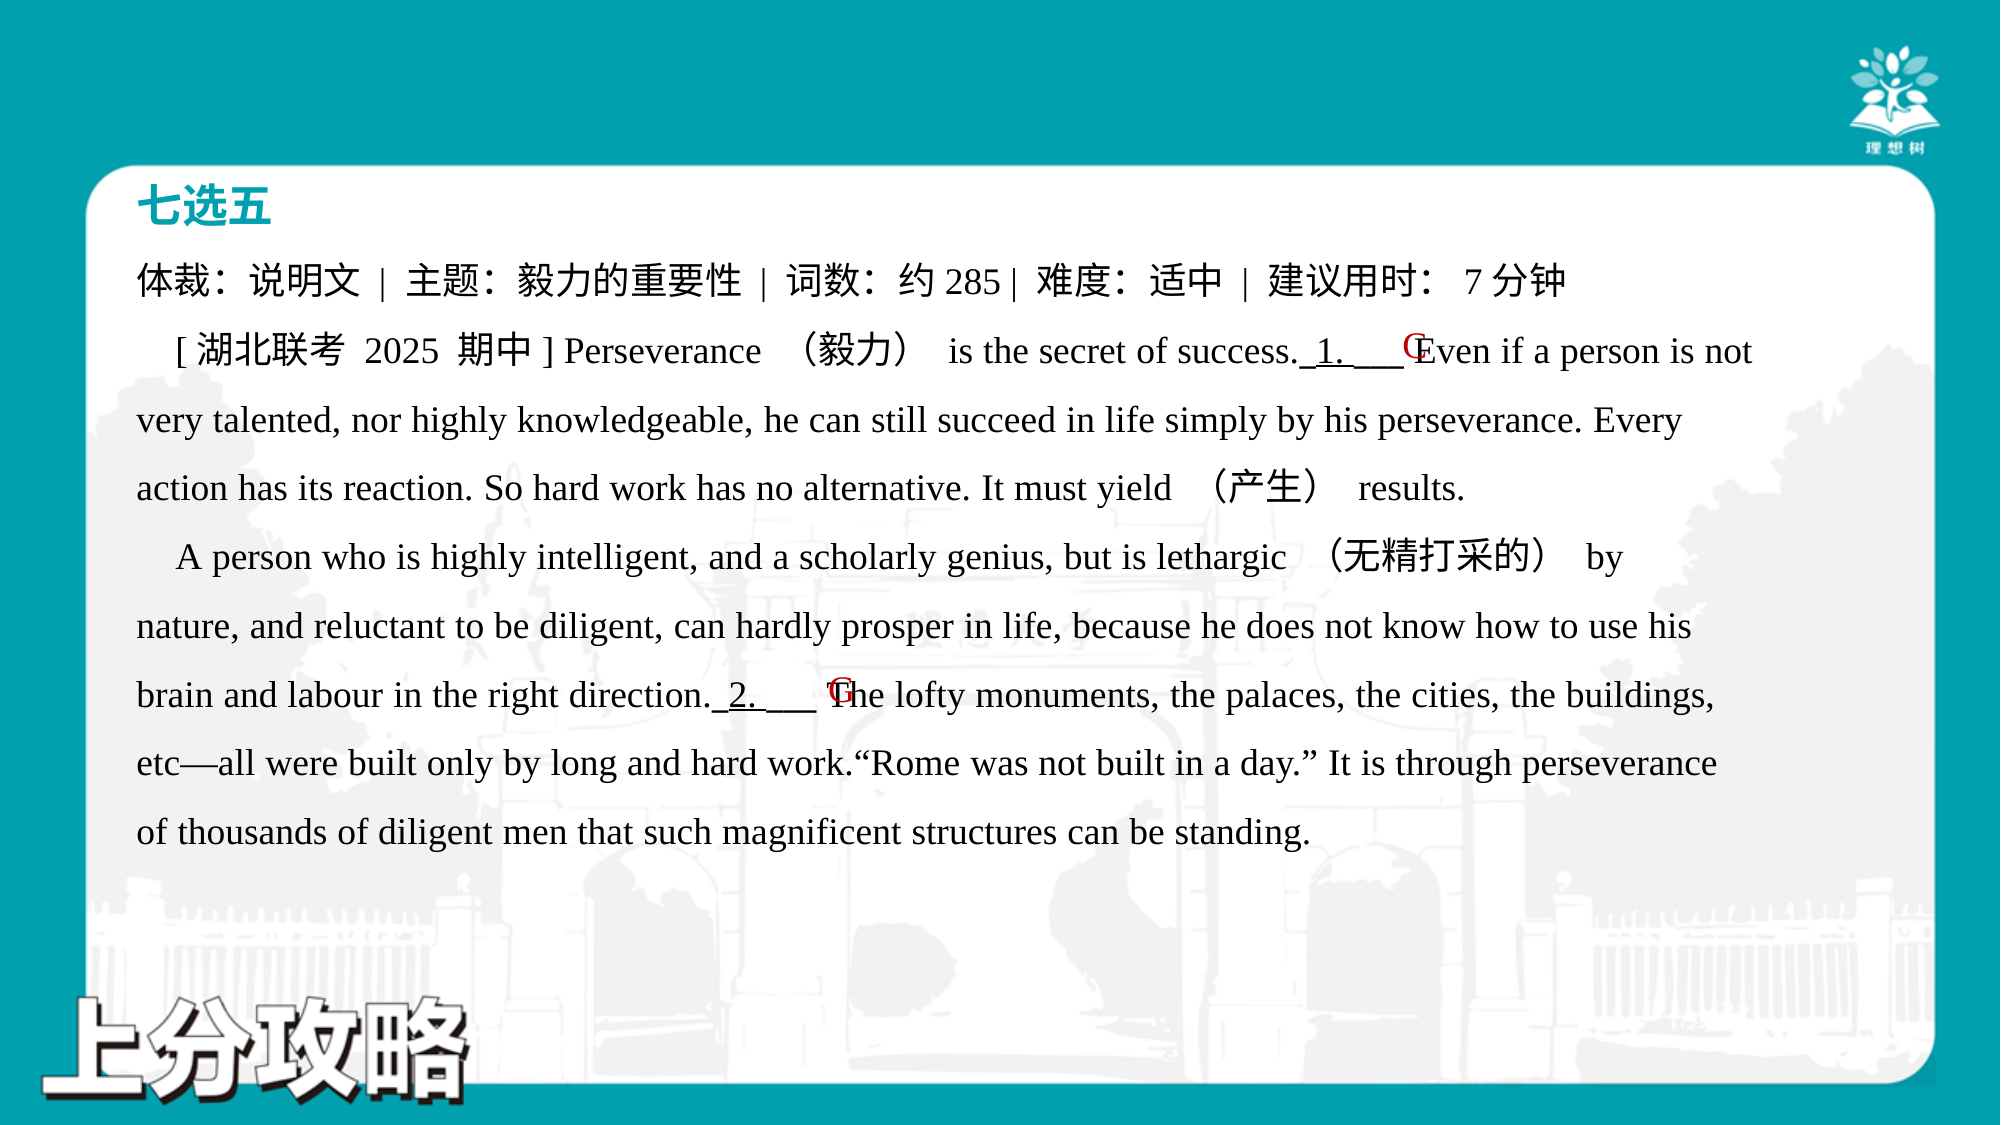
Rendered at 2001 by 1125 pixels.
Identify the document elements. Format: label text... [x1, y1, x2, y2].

text_box C [1388, 297, 1441, 359]
picture [0, 0, 2000, 1125]
text_box G [814, 640, 869, 702]
text_box 体裁：说明文 | 主题：毅力的重要性 | 词数：约285 | 难度：适中 | 建议用时：7分钟 [湖北联考 2025 期中] Perseverance （毅力） is the secret of success._1. ___ Even if a person is not very talented, nor highly knowledgeable, he can still succeed in life simply by his perseverance. Every action has its reaction. So hard work has no alternative. It must yield （产生） results. A person who is highly intelligent, and a scholarly genius, but is lethargic （无精打采的） by nature, and reluctant to be diligent, can hardly prosper in life, because he does not know how to use his brain and labour in the right direction._2. ___ The lofty monuments, the palaces, the cities, the buildings, etc—all were built only by long and hard work.“Rome was not built in a day.” It is through perseverance of thousands of diligent men that such magnificent structures can be standing.#3 [136, 233, 1865, 842]
text_box 七选五 [136, 176, 1865, 232]
